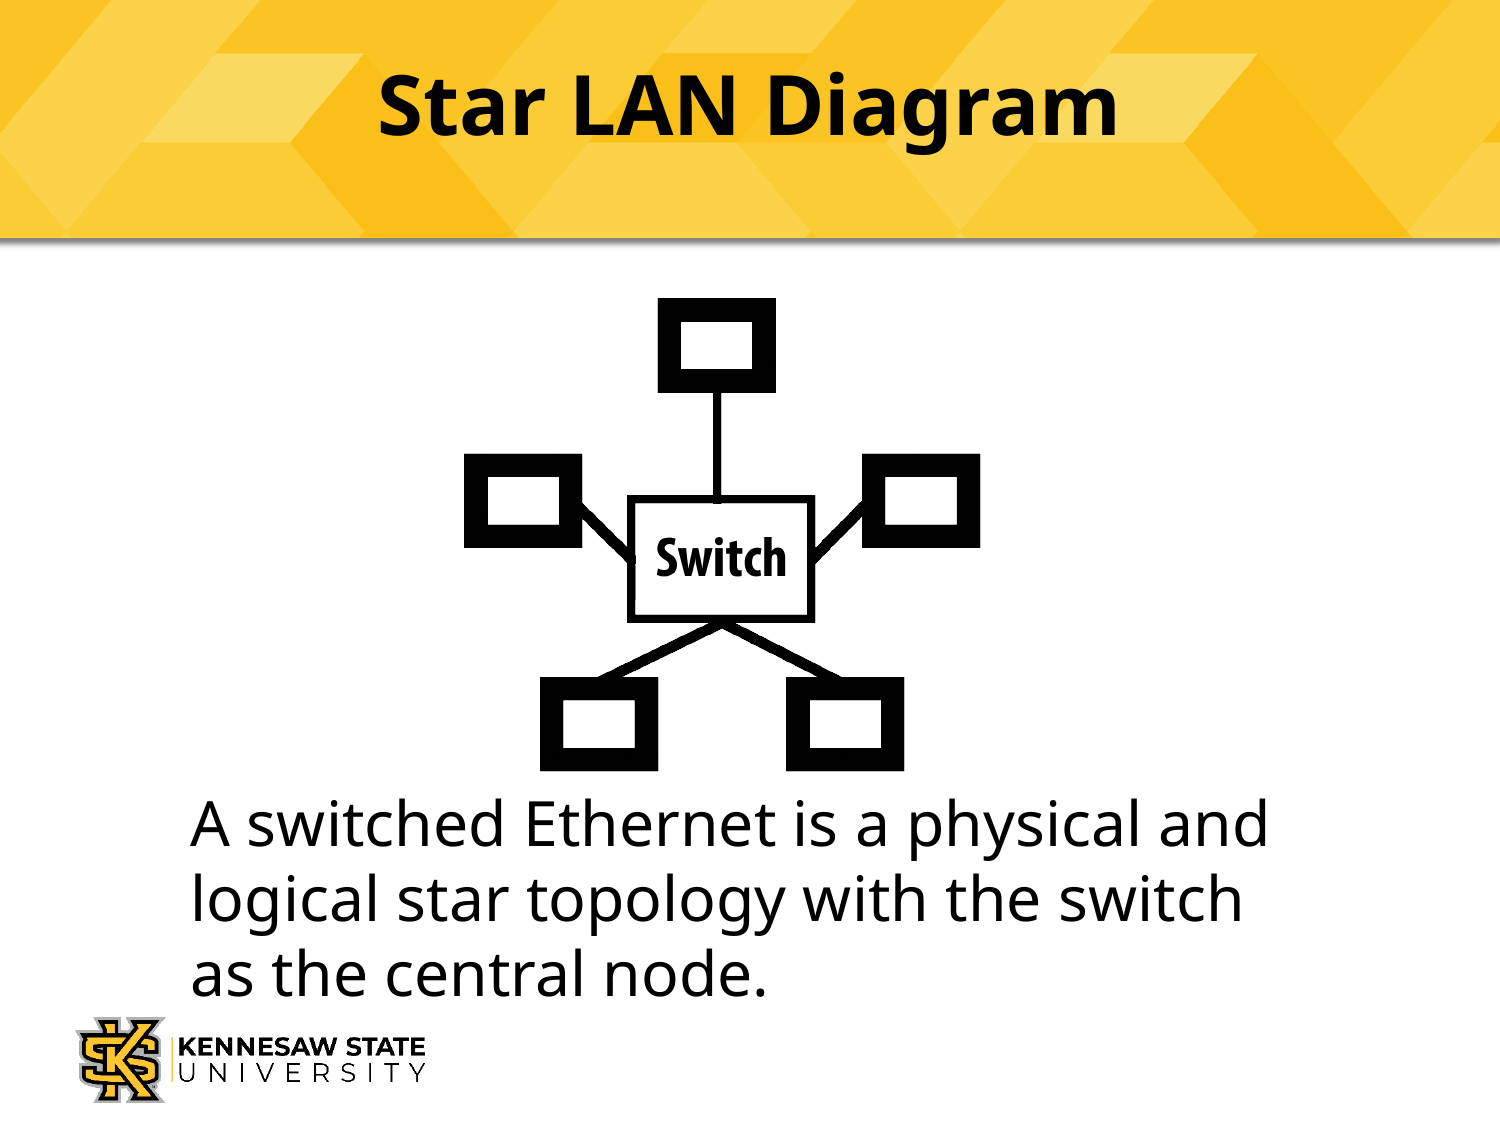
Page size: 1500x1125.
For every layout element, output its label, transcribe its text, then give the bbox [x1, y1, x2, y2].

text_box A switched Ethernet is a physical and logical star topology with the switch as the central node. [172, 774, 1328, 1019]
title Star LAN Diagram [75, 45, 1425, 233]
picture [75, 1017, 425, 1103]
picture [0, 0, 1500, 251]
picture [399, 262, 1038, 823]
